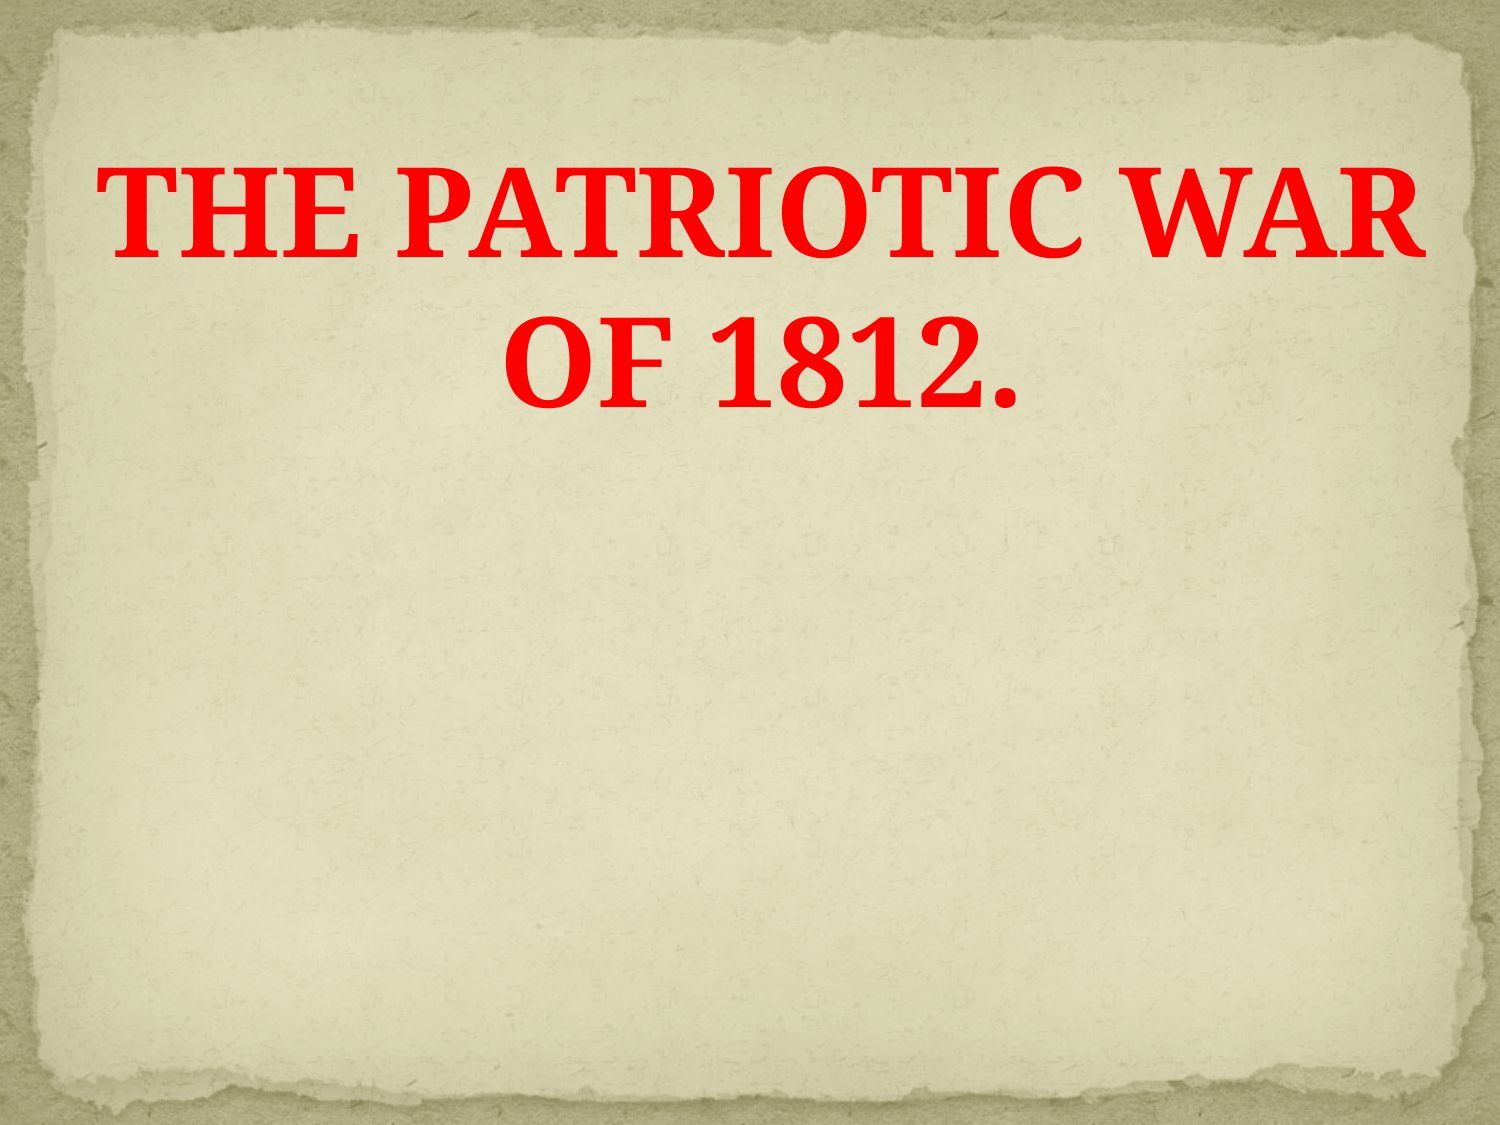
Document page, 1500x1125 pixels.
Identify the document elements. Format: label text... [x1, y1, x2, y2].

text_box THE PATRIOTIC WAR OF 1812. [64, 125, 1459, 441]
